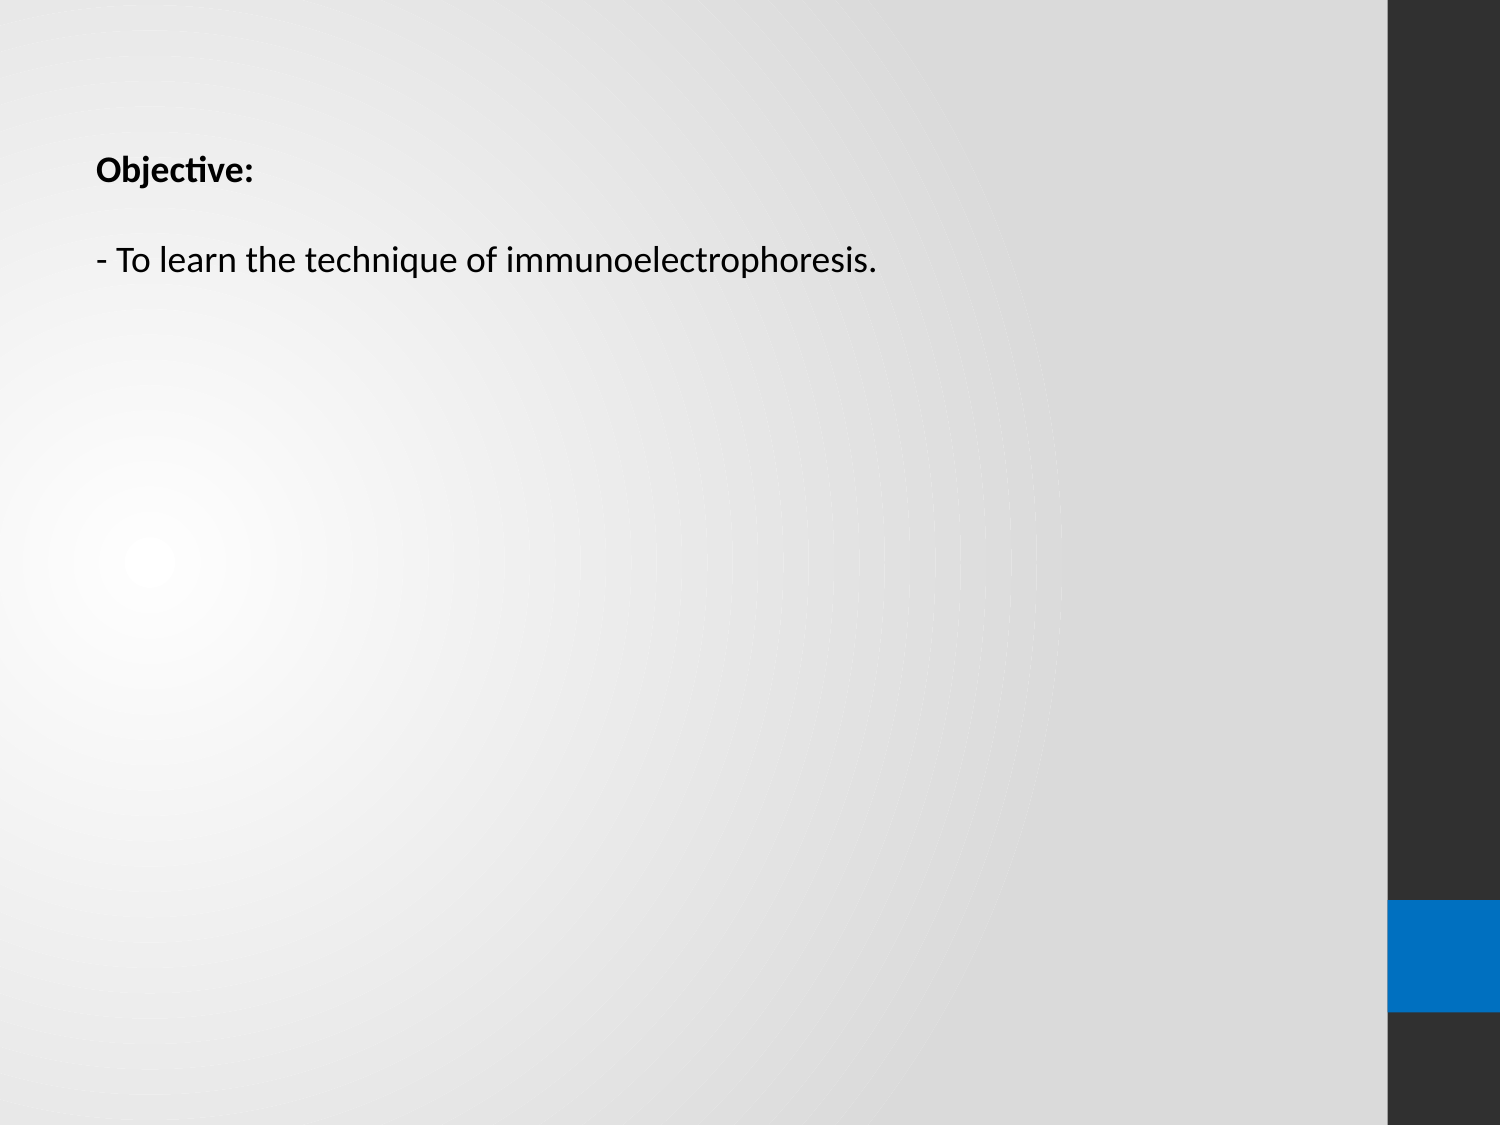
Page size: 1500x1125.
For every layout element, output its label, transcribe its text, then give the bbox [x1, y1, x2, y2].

text_box Objective: - To learn the technique of immunoelectrophoresis. [81, 137, 894, 332]
